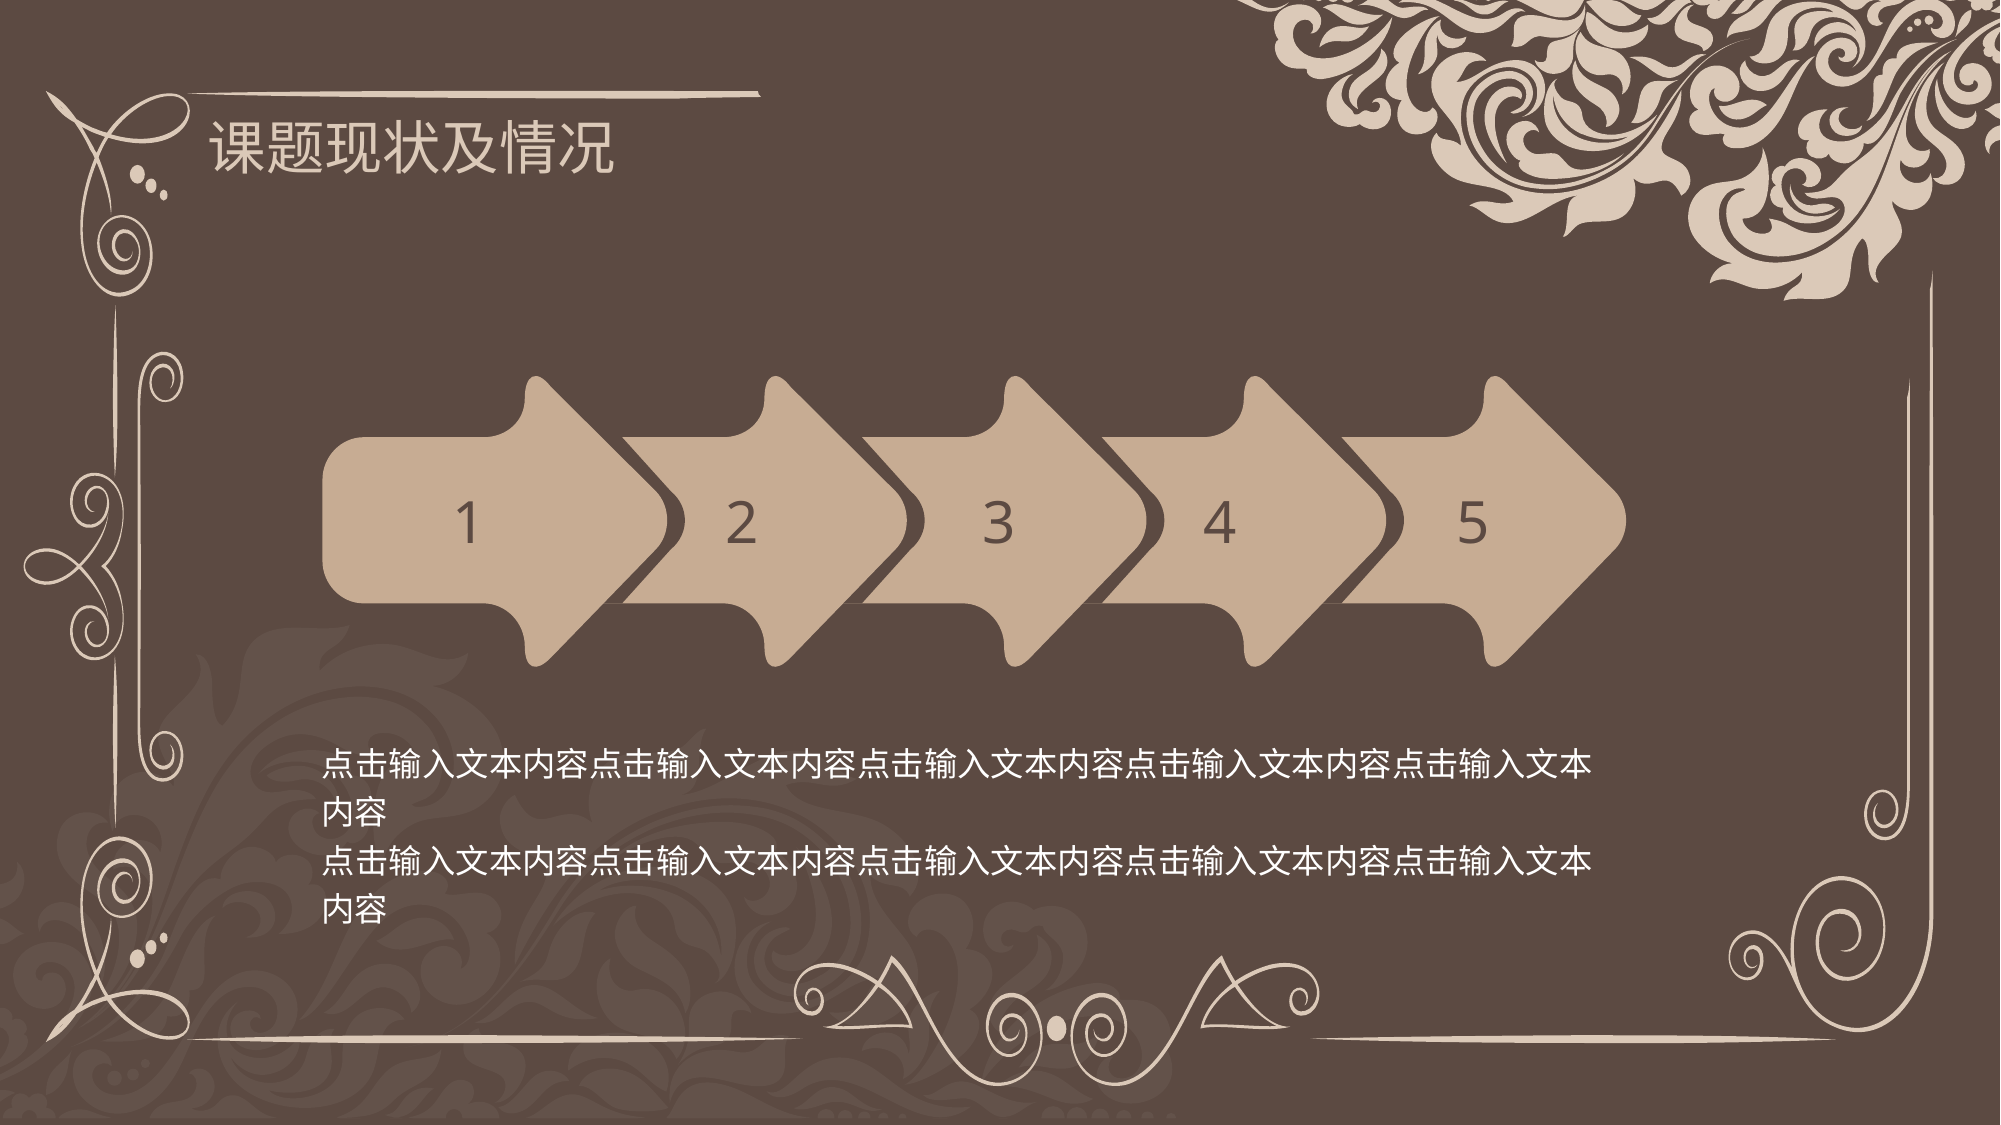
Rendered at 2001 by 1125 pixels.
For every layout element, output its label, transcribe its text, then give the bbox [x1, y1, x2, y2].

text_box 点击输入文本内容点击输入文本内容点击输入文本内容点击输入文本内容点击输入文本内容 [306, 728, 1610, 824]
text_box 点击输入文本内容点击输入文本内容点击输入文本内容点击输入文本内容点击输入文本内容 [306, 824, 1610, 936]
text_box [322, 367, 1630, 673]
text_box 课题现状及情况 [193, 103, 691, 189]
